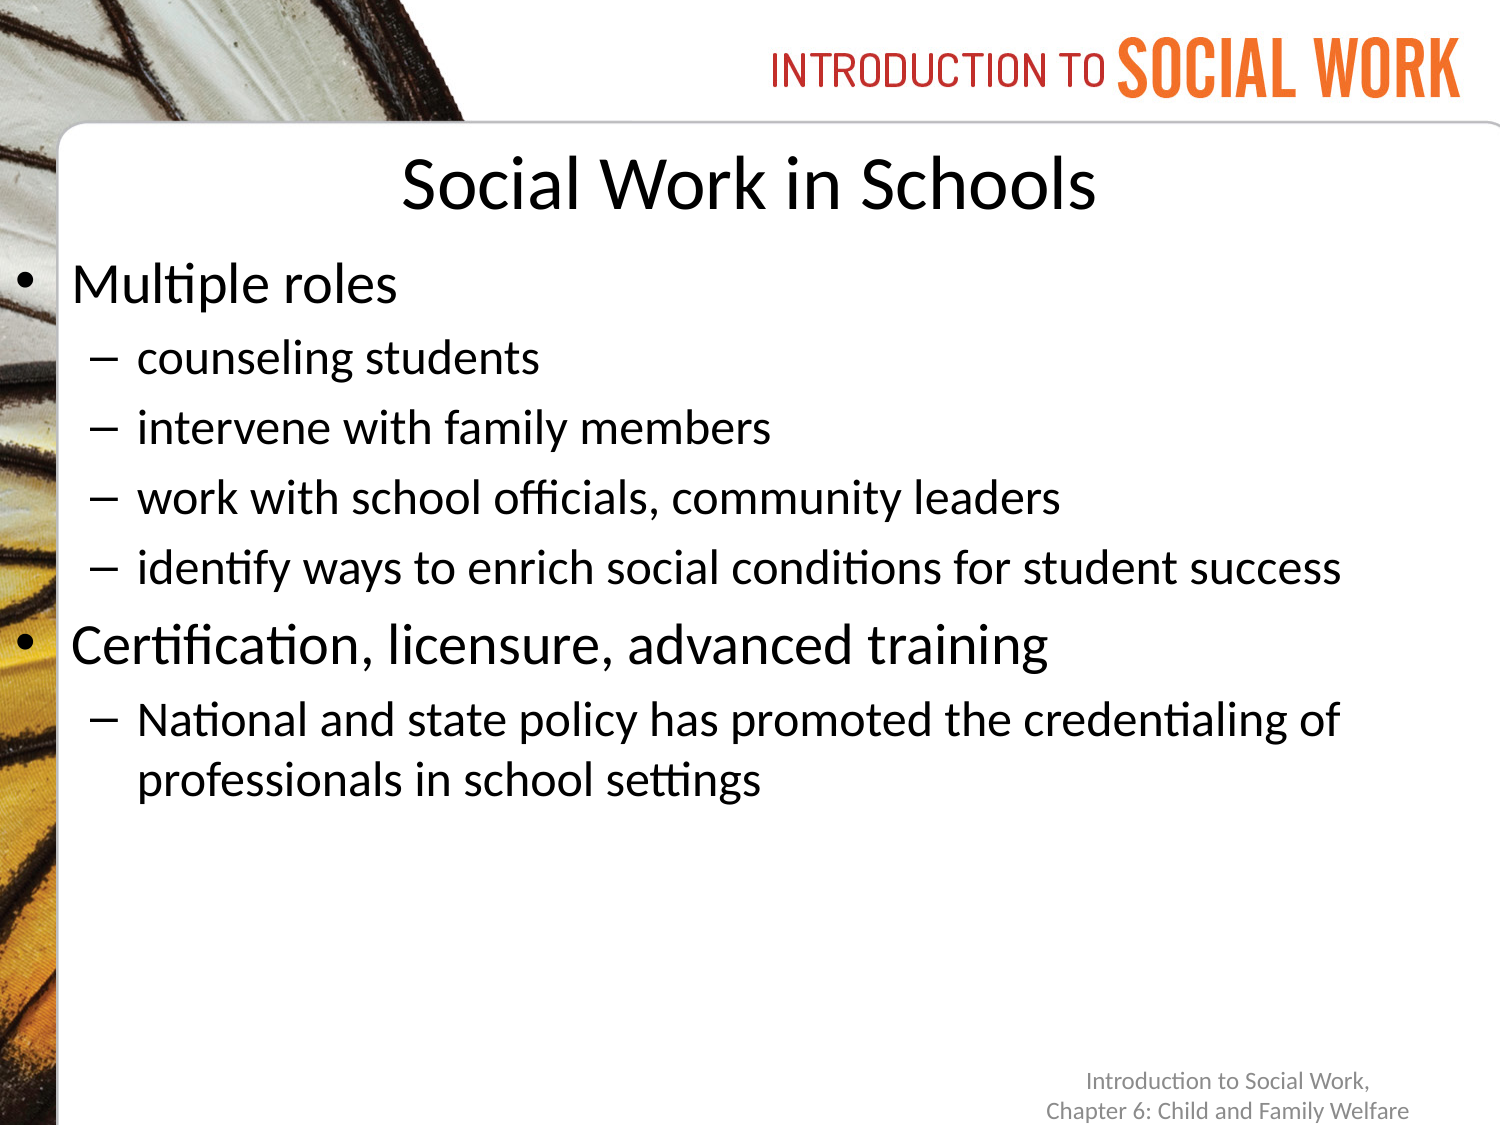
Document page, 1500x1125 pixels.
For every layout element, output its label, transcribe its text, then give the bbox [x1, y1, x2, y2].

footer Introduction to Social Work, Chapter 6: Child and Family Welfare [987, 1065, 1475, 1125]
title Social Work in Schools [75, 125, 1425, 233]
picture [0, 0, 1500, 237]
list Multiple roles counseling students intervene with family members work with school officials, community leaders identify ways to enrich social conditions for student success Certification, licensure, advanced training National and state policy has promoted the credentialing of professionals in school settings [0, 237, 1500, 1050]
picture [0, 1050, 1500, 1125]
